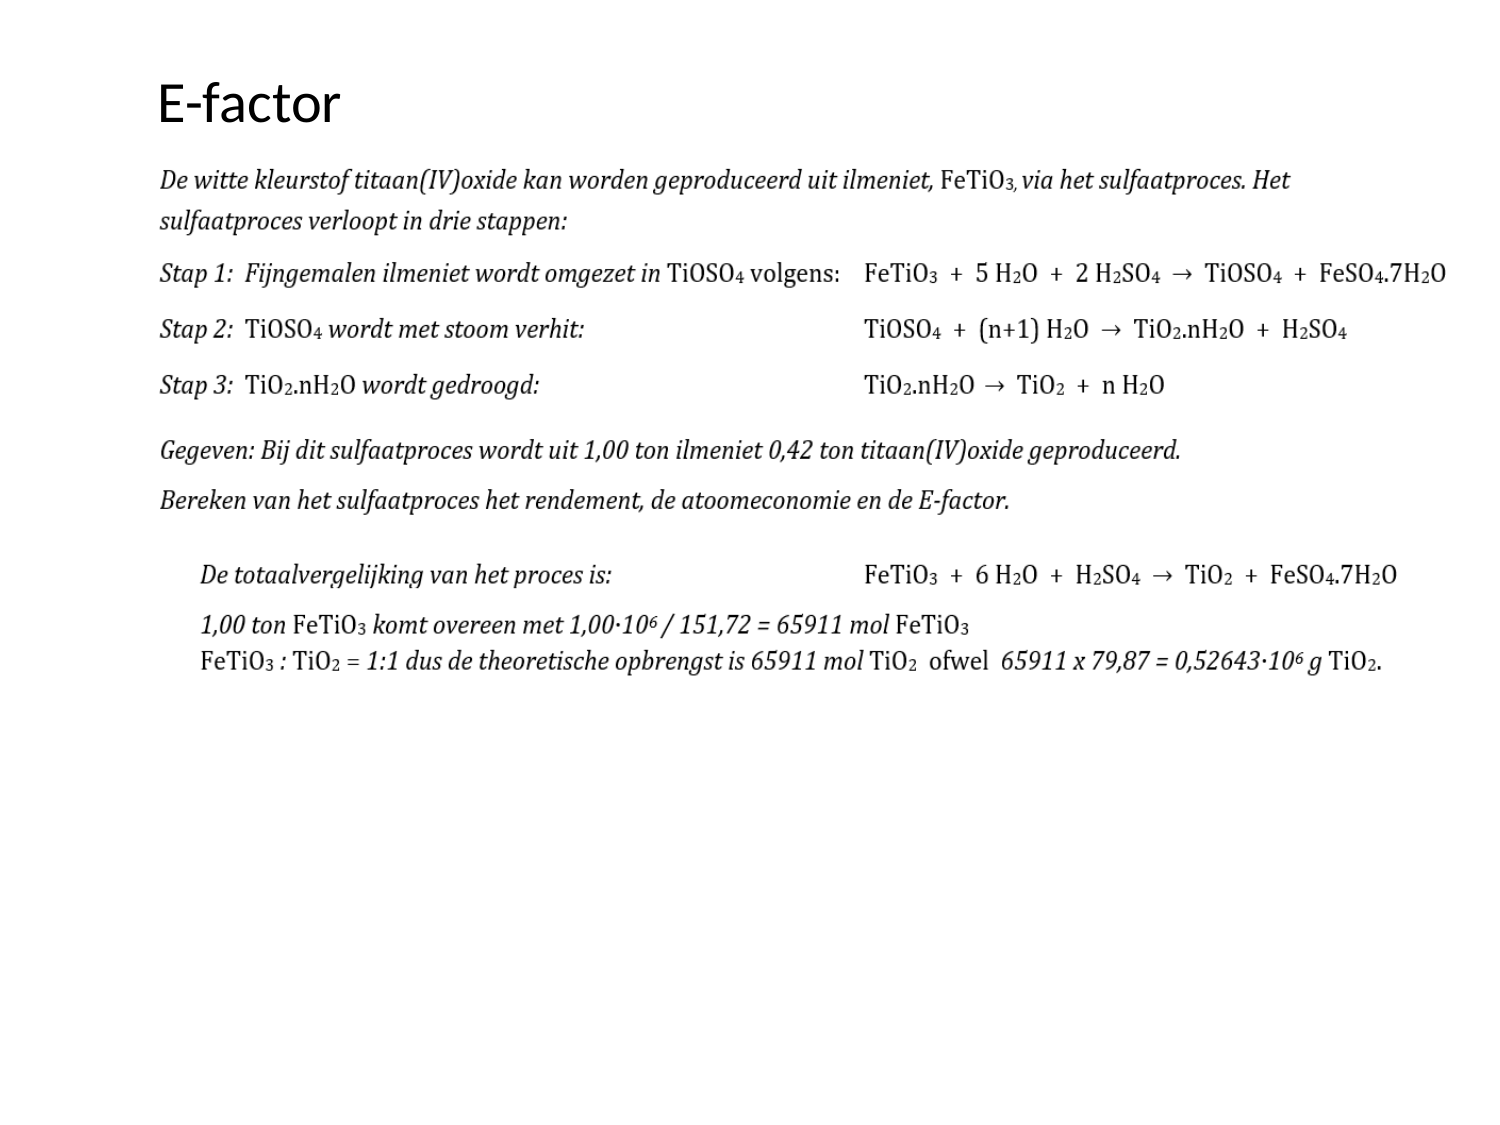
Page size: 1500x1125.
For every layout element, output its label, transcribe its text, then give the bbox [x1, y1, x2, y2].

text_box E-factor [142, 57, 1463, 167]
picture [155, 162, 1463, 692]
